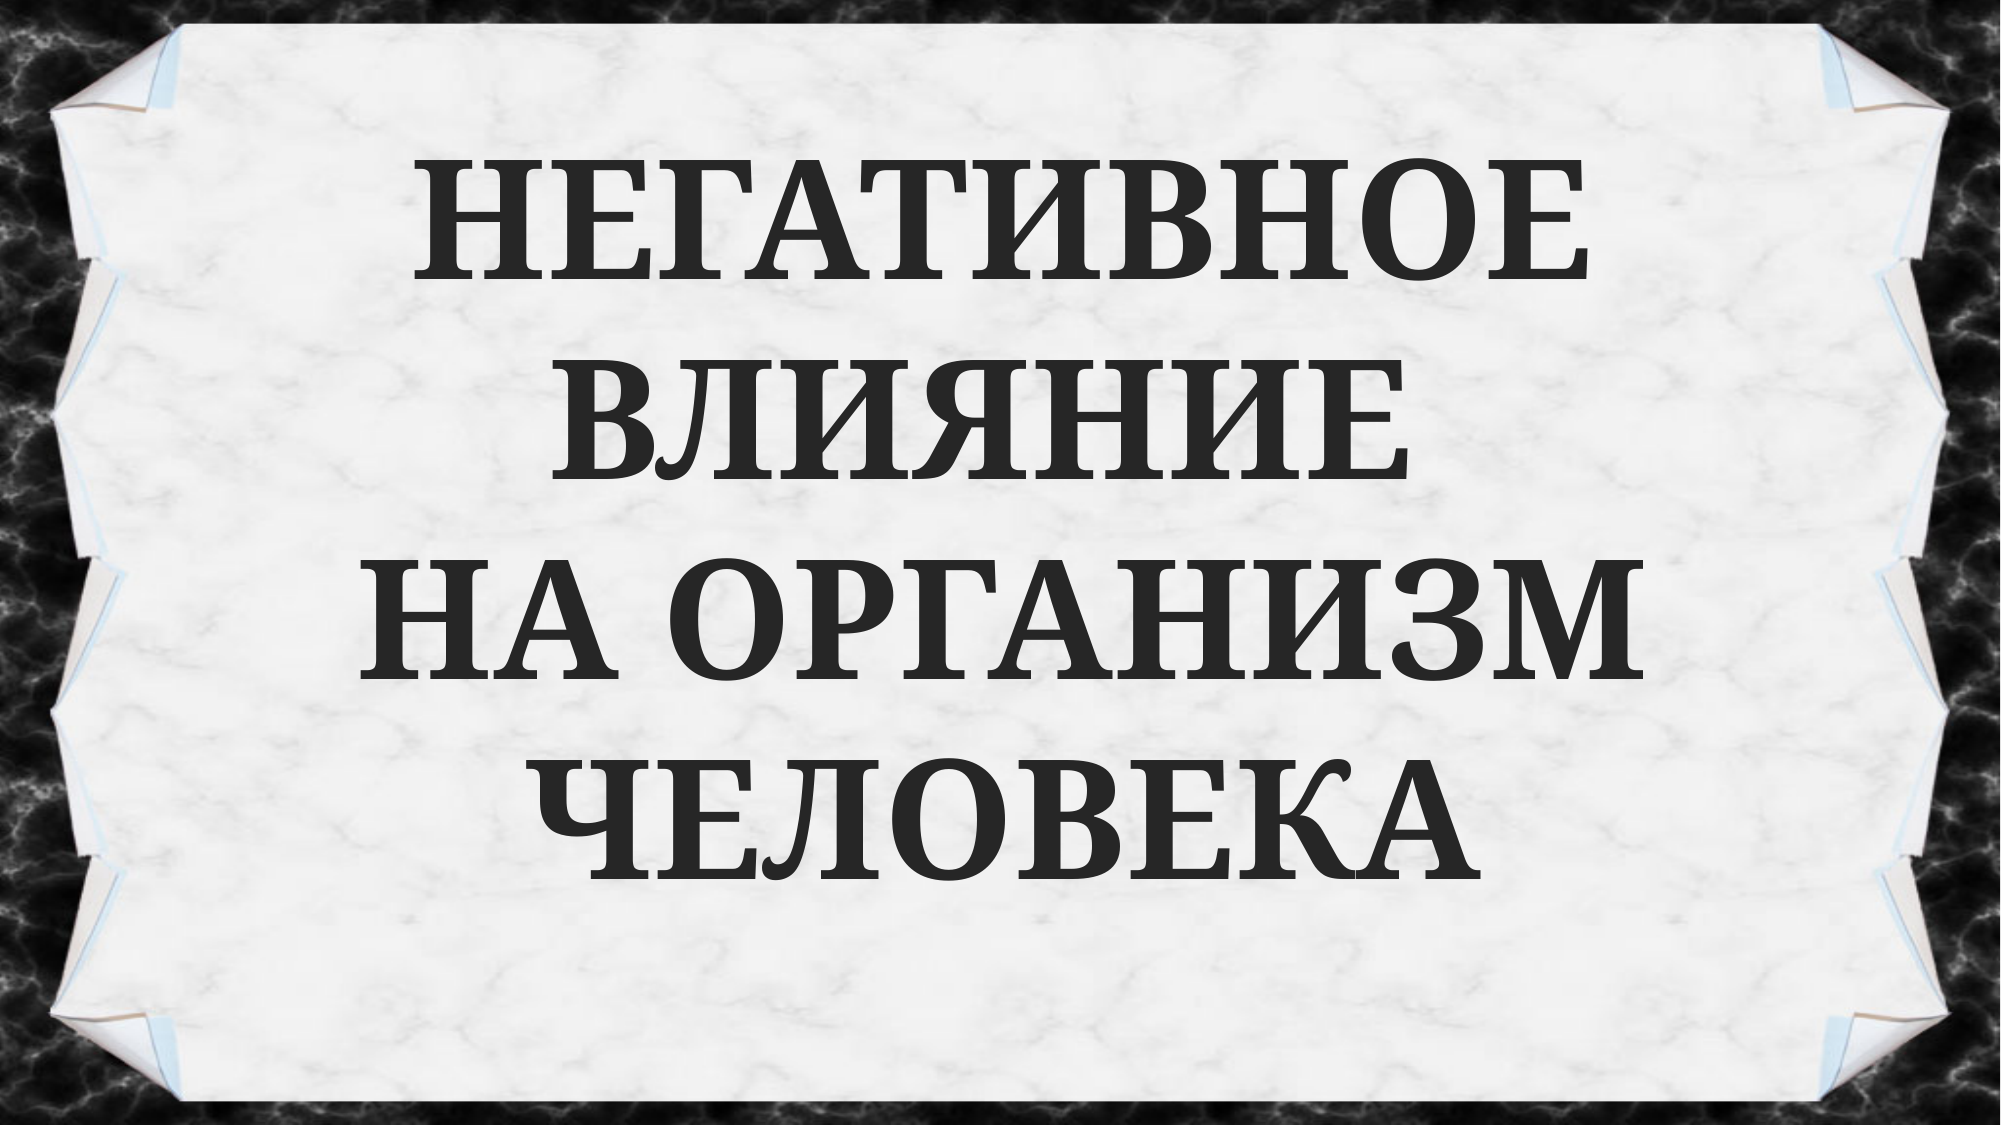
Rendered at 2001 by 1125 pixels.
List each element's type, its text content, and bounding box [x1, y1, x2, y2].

text_box НЕГАТИВНОЕ ВЛИЯНИЕ НА ОРГАНИЗМ ЧЕЛОВЕКА [208, 105, 1797, 920]
picture [0, 0, 2001, 1125]
